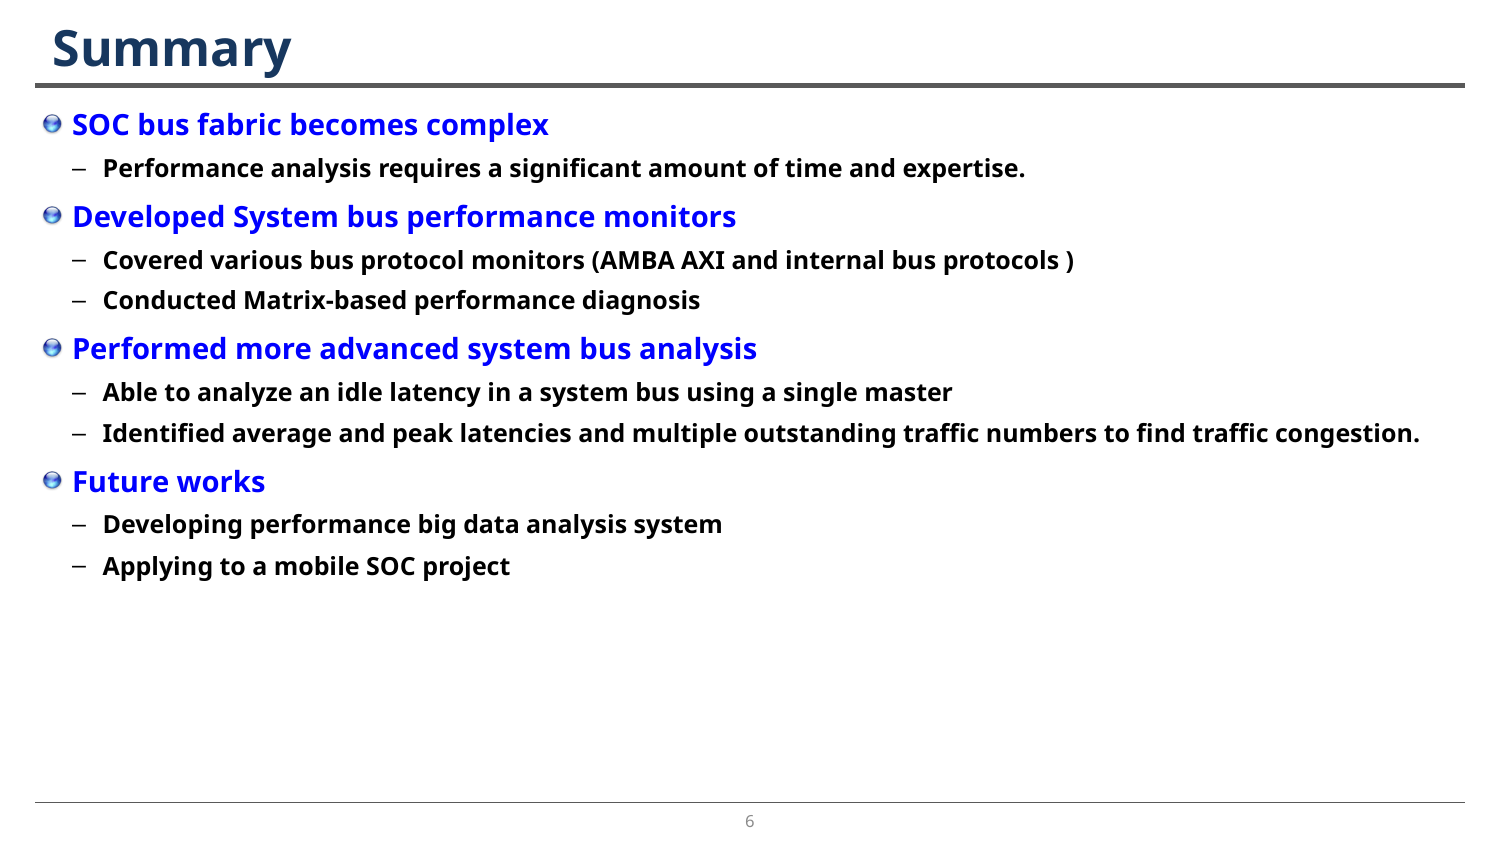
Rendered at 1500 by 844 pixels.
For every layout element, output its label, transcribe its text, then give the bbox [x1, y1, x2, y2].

picture [41, 470, 63, 491]
title Summary [41, 12, 1392, 82]
picture [41, 337, 63, 359]
slide_number 6 [575, 806, 925, 839]
list SOC bus fabric becomes complex Performance analysis requires a significant amount of time and expertise. Developed System bus performance monitors Covered various bus protocol monitors (AMBA AXI and internal bus protocols ) Conducted Matrix-based performance diagnosis Performed more advanced system bus analysis Able to analyze an idle latency in a system bus using a single master Identified average and peak latencies and multiple outstanding traffic numbers to find traffic congestion. Future works Developing performance big data analysis system Applying to a mobile SOC project [30, 94, 1470, 794]
picture [41, 205, 63, 226]
picture [41, 113, 63, 135]
